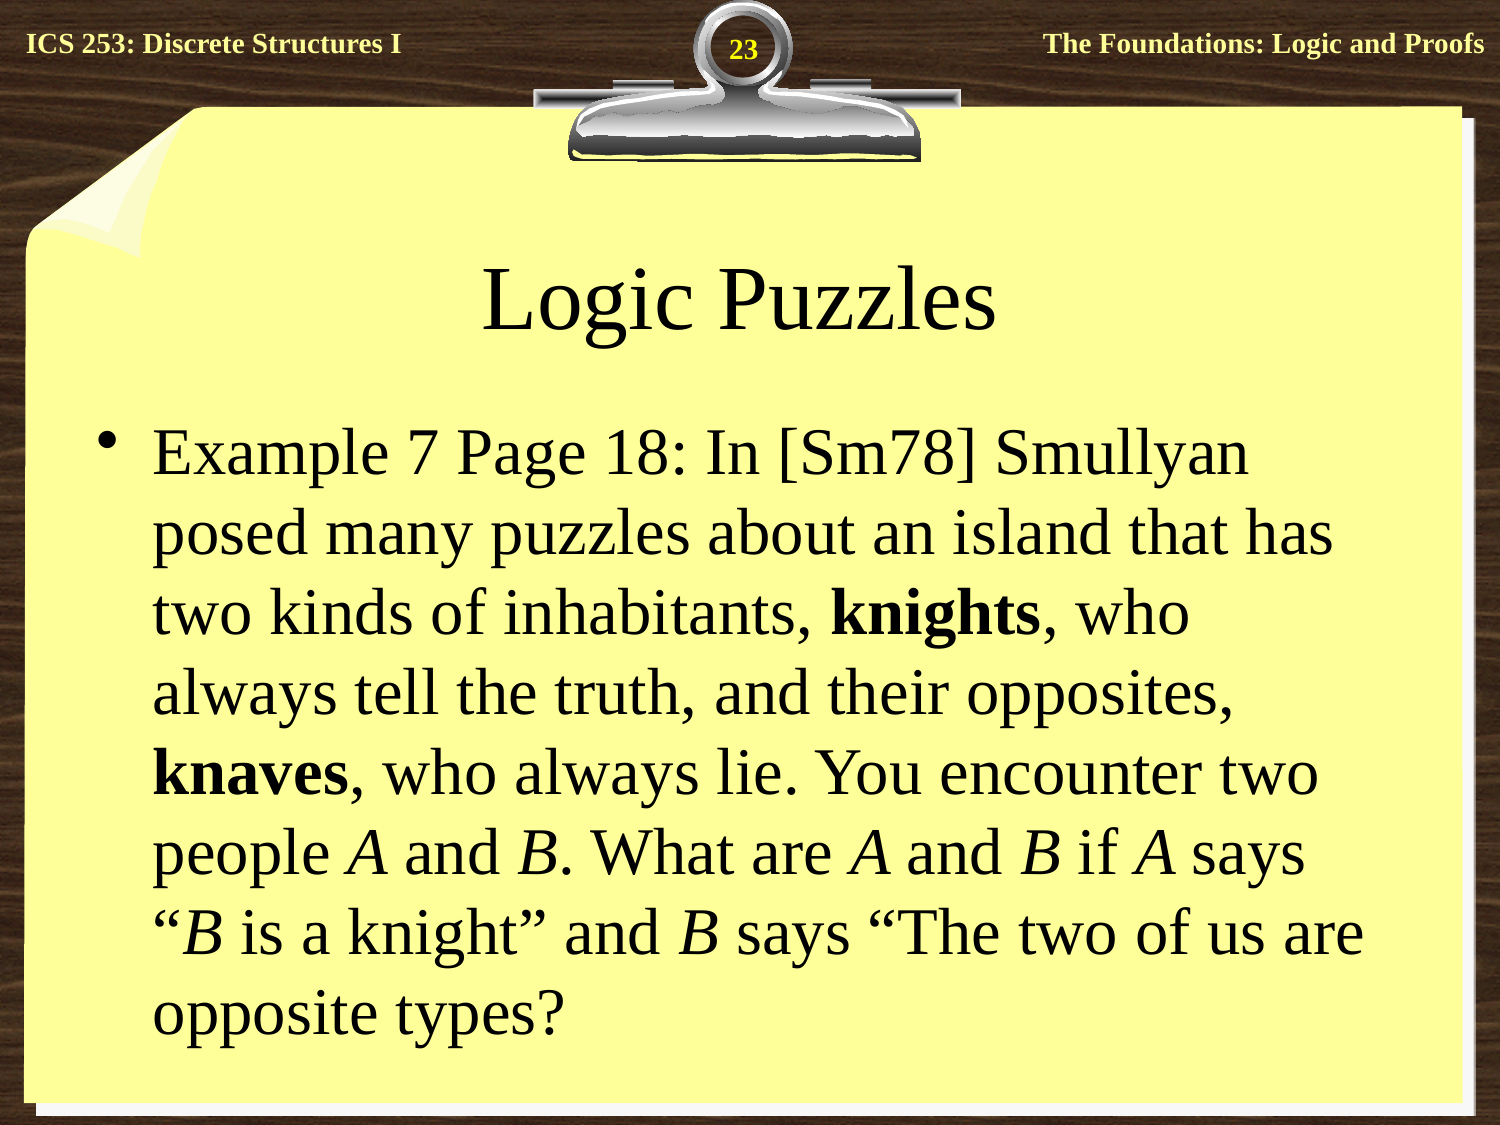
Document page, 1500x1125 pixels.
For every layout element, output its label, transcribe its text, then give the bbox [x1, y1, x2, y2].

list Example 7 Page 18: In [Sm78] Smullyan posed many puzzles about an island that has two kinds of inhabitants, knights, who always tell the truth, and their opposites, knaves, who always lie. You encounter two people A and B. What are A and B if A says “B is a knight” and B says “The two of us are opposite types? [81, 400, 1405, 1059]
title Logic Puzzles [77, 199, 1403, 387]
picture [0, 0, 1500, 1125]
slide_number 23 [423, 5, 774, 91]
